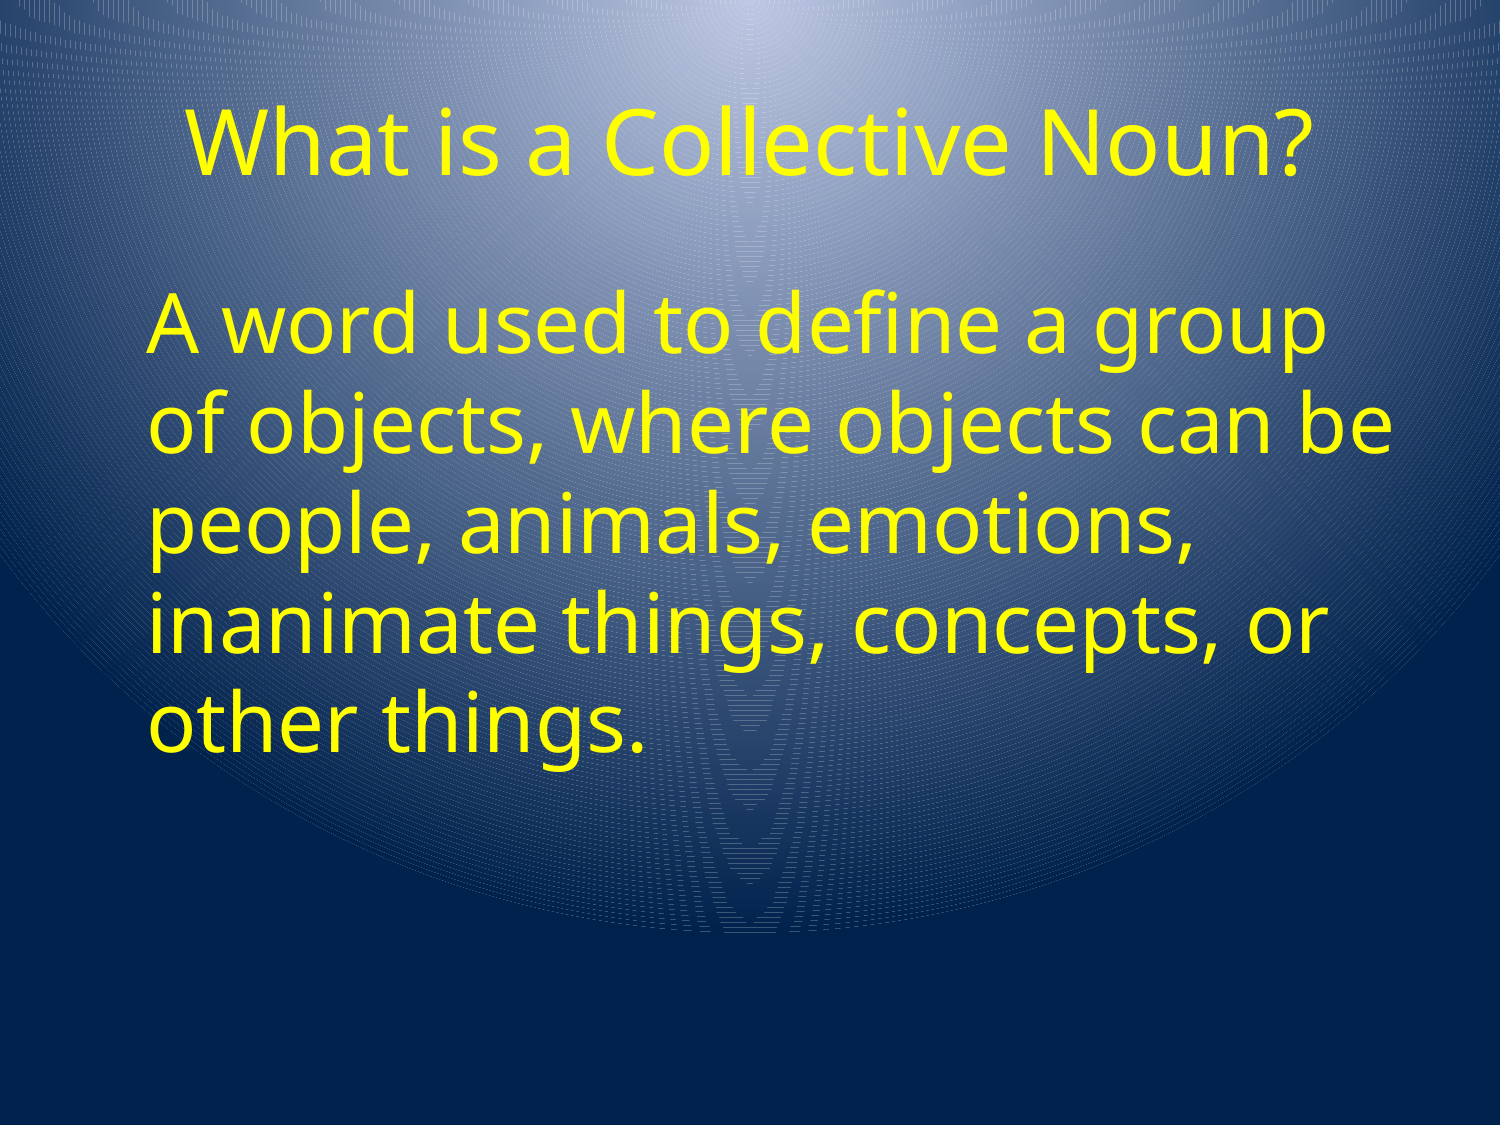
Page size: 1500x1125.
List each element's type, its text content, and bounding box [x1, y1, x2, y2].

list A word used to define a group of objects, where objects can be people, animals, emotions, inanimate things, concepts, or other things. [75, 262, 1425, 1005]
title What is a Collective Noun? [75, 45, 1425, 233]
